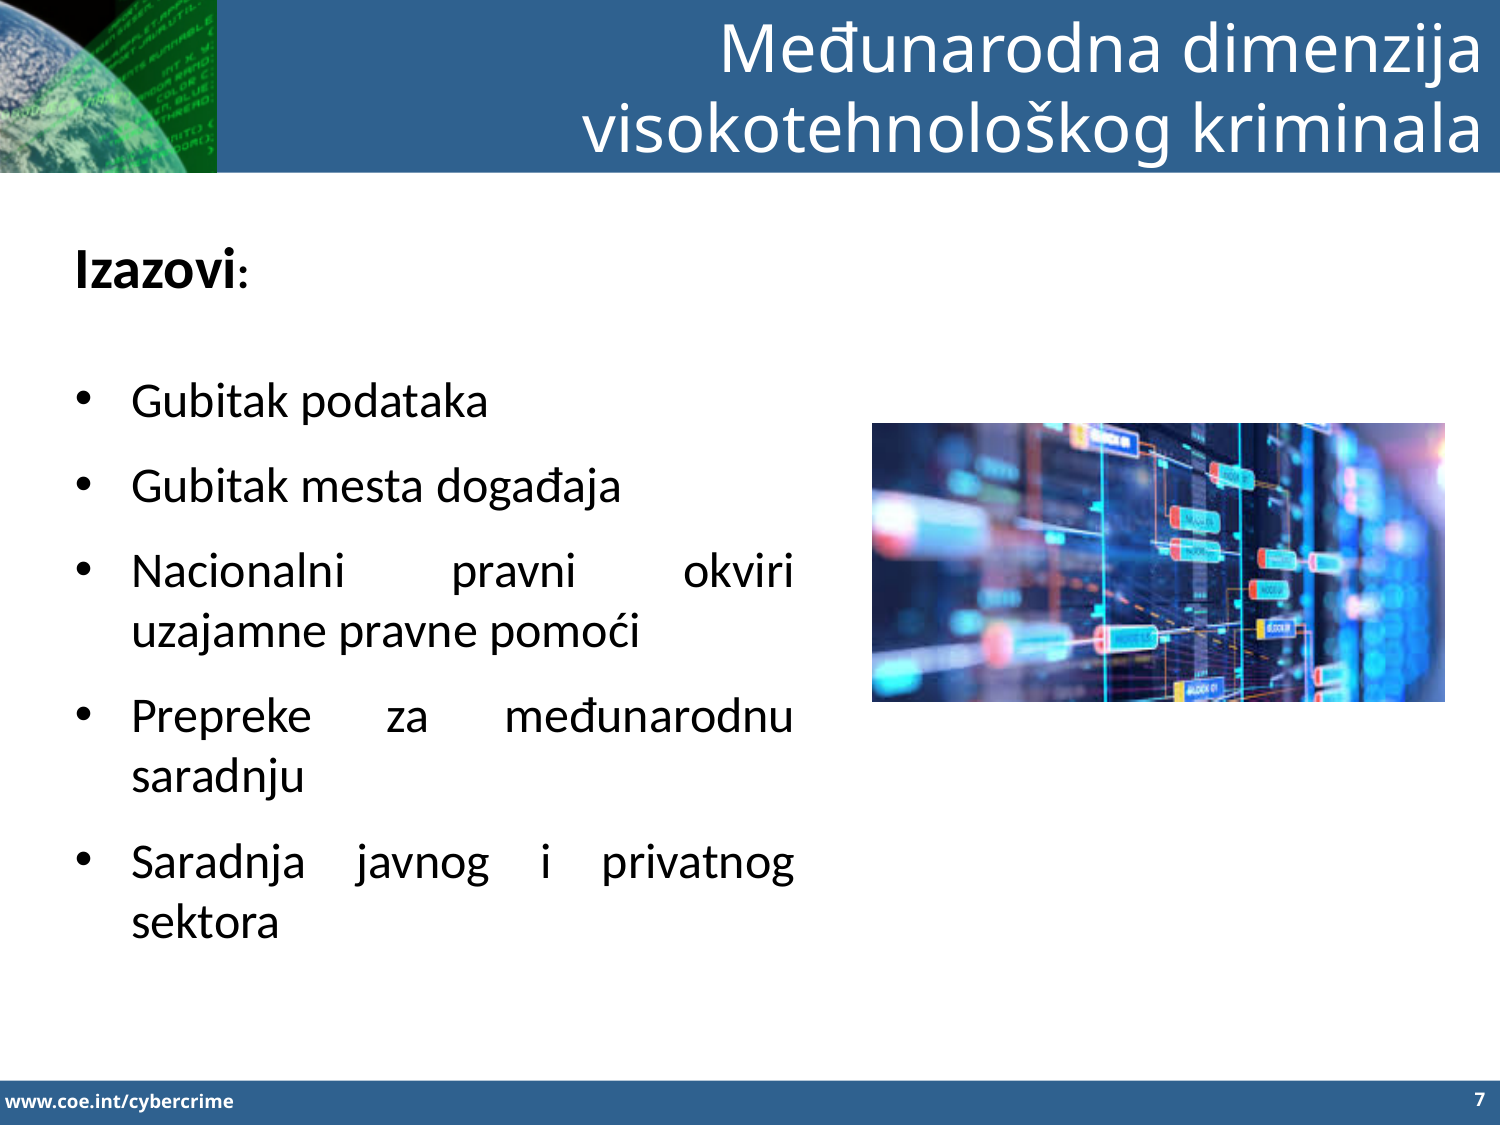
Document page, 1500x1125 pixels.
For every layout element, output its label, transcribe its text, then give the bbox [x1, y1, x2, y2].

text_box Izazovi: Gubitak podataka Gubitak mesta događaja Nacionalni pravni okviri uzajamne pravne pomoći Prepreke za međunarodnu saradnju Saradnja javnog i privatnog sektora [60, 222, 811, 1008]
slide_number 7 [1149, 1079, 1500, 1125]
text_box Međunarodna dimenzija visokotehnološkog kriminala [329, 9, 1500, 162]
picture [871, 423, 1445, 702]
picture [0, 1, 217, 173]
